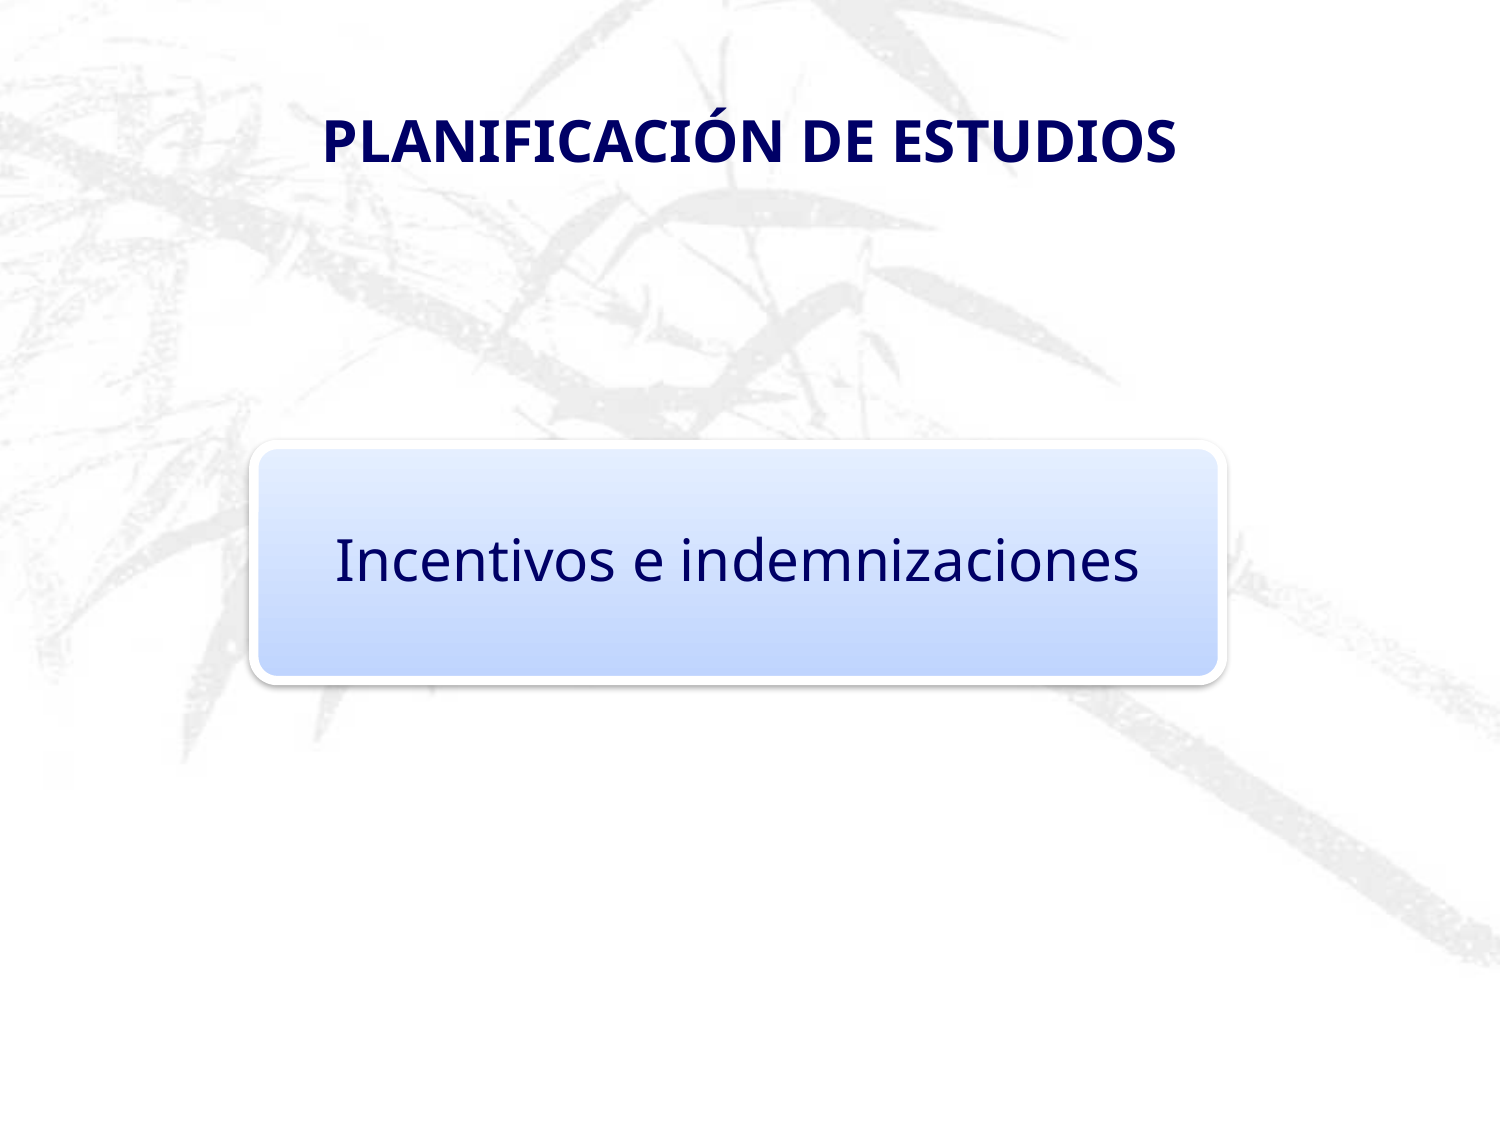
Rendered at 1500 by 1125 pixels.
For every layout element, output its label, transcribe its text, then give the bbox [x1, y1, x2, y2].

title PLANIFICACIÓN DE ESTUDIOS [75, 45, 1425, 233]
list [253, 444, 1223, 681]
picture [0, 0, 1500, 1125]
